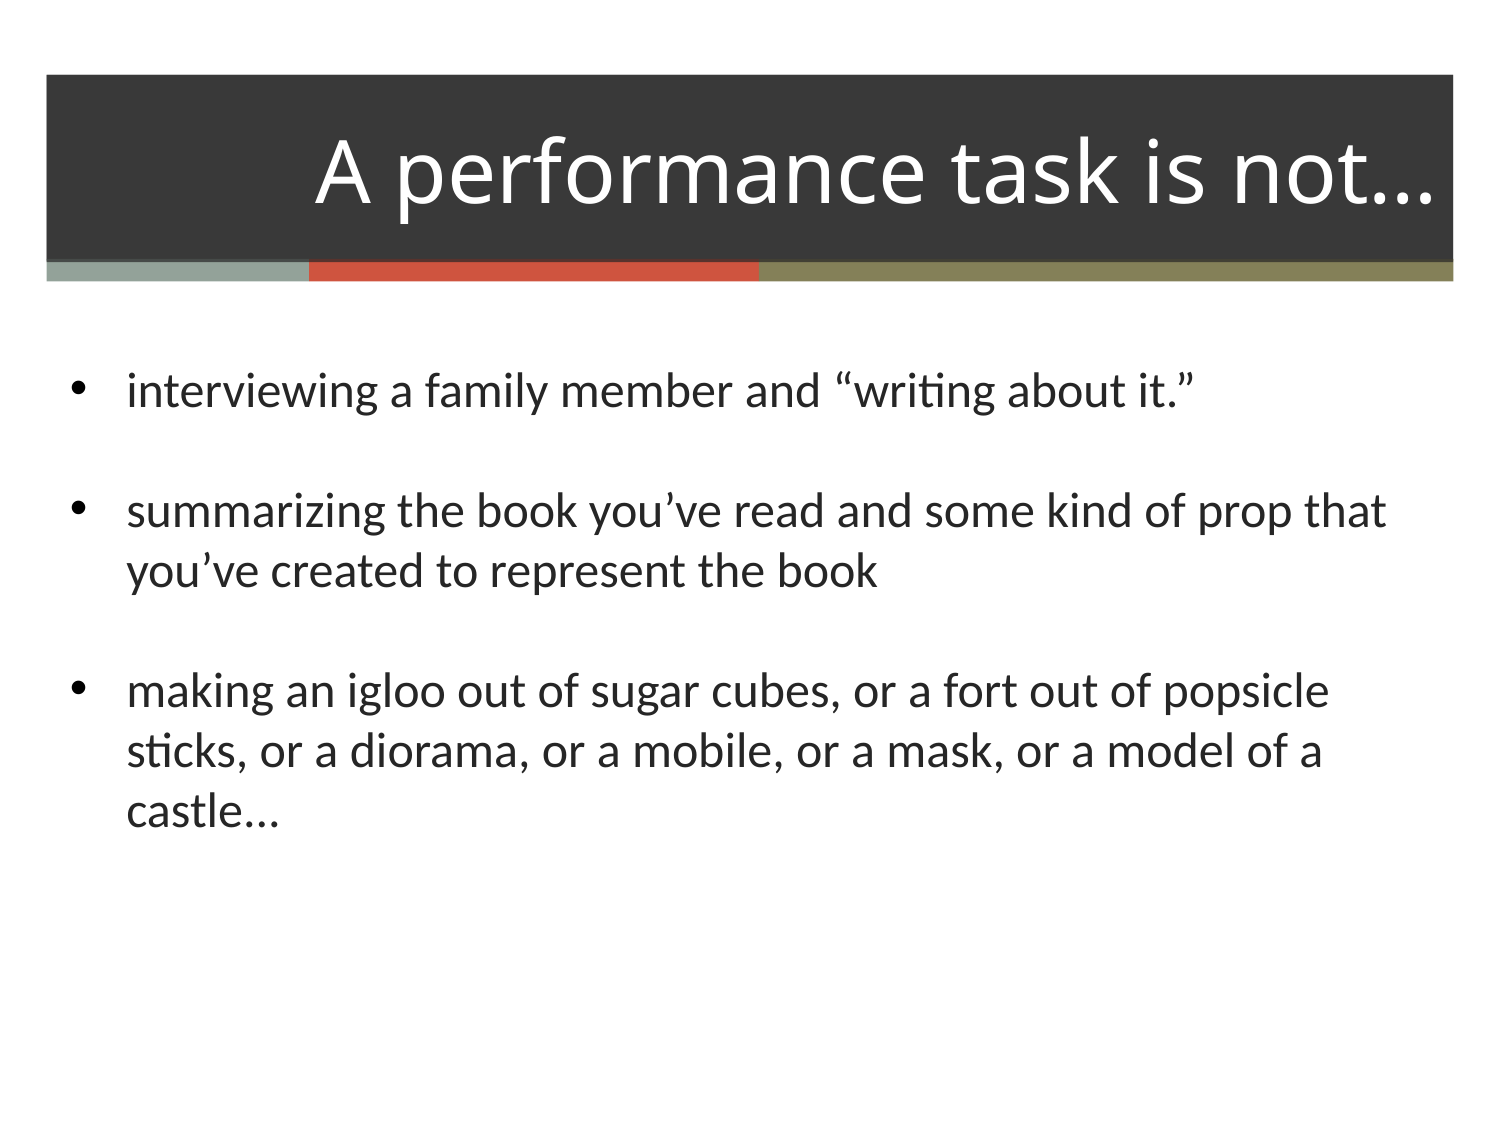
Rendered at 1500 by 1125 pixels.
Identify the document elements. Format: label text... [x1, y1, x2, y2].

list interviewing a family member and “writing about it.” summarizing the book you’ve read and some kind of prop that you’ve created to represent the book making an igloo out of sugar cubes, or a fort out of popsicle sticks, or a diorama, or a mobile, or a mask, or a model of a castle... [46, 350, 1454, 1005]
title A performance task is not… [46, 75, 1454, 263]
